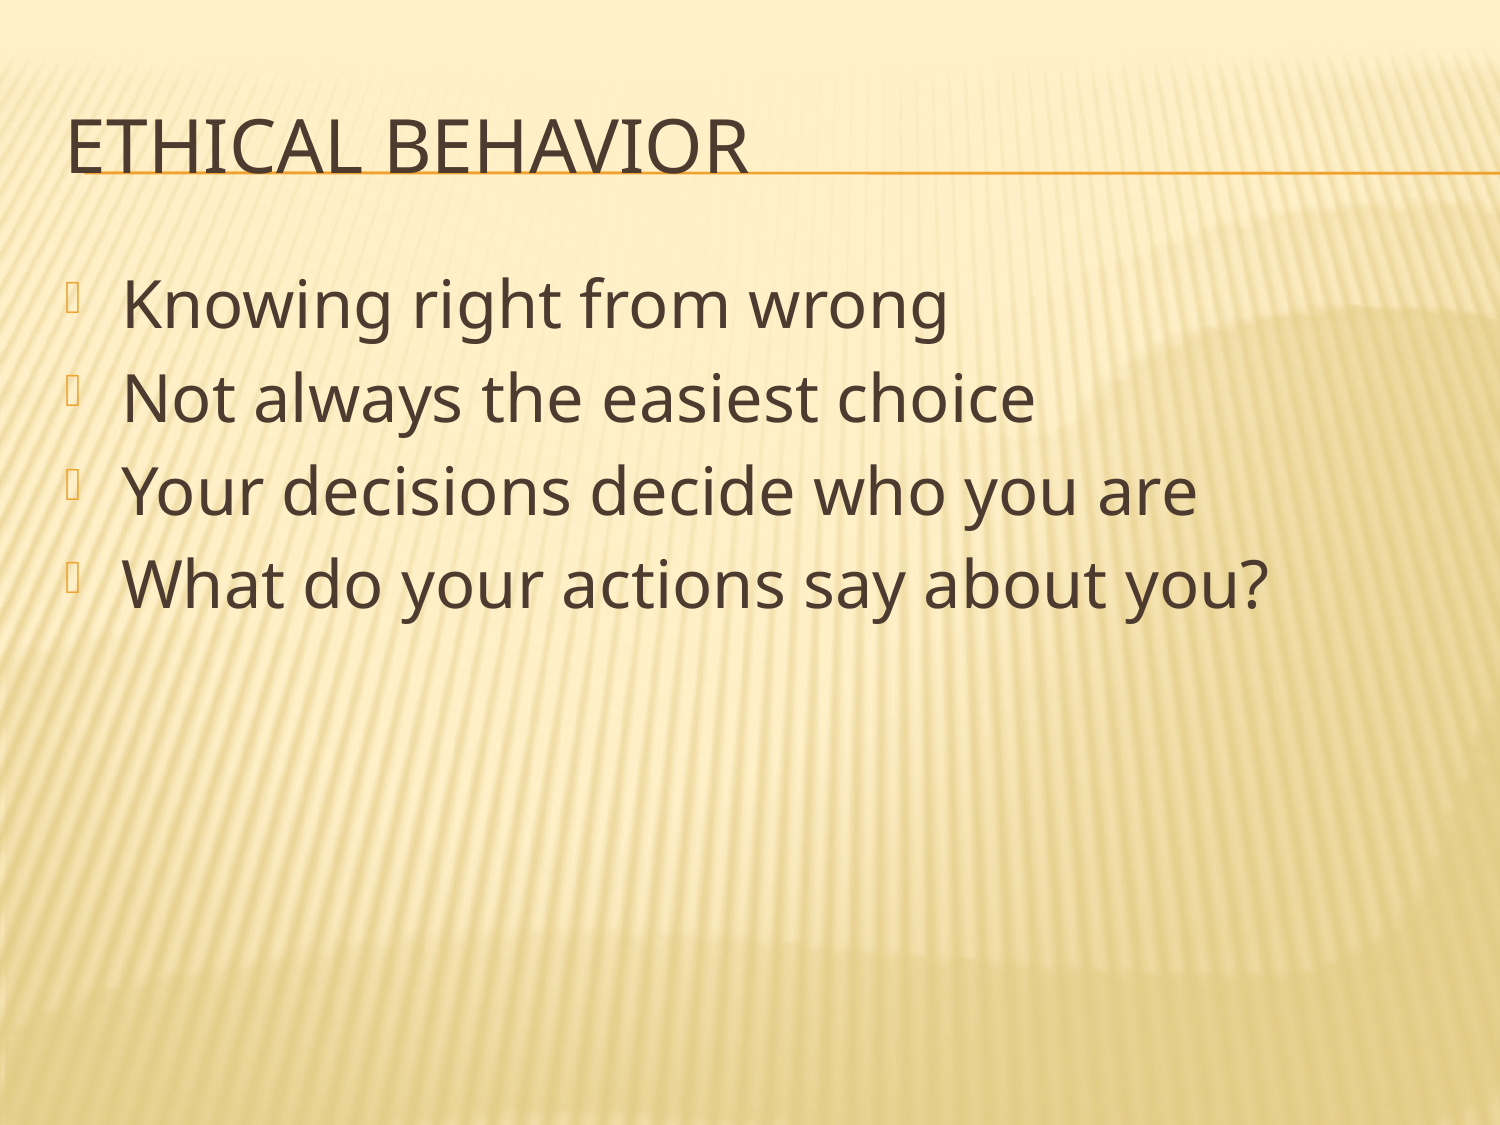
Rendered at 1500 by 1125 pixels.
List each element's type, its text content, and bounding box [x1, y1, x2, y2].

title Ethical Behavior [50, 75, 1475, 213]
list Knowing right from wrong Not always the easiest choice Your decisions decide who you are What do your actions say about you? [50, 254, 1475, 998]
